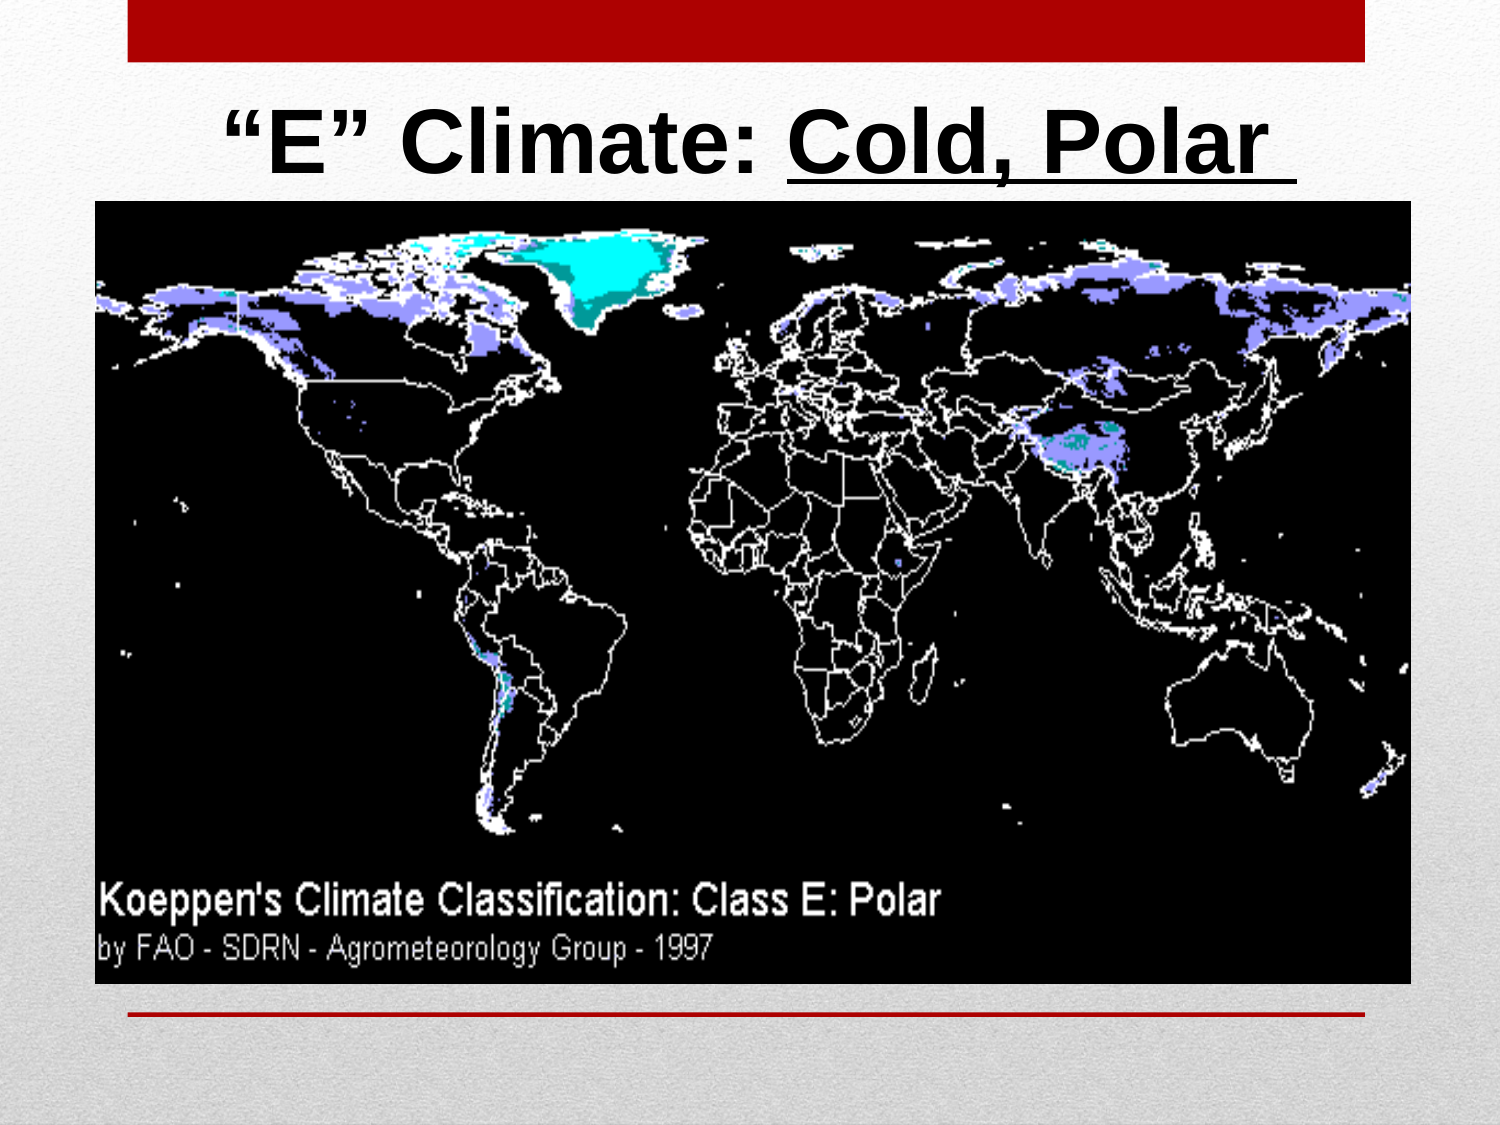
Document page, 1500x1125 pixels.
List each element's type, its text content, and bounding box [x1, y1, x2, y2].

picture [94, 200, 1411, 985]
text_box “E” Climate: Cold, Polar [165, 74, 1353, 200]
